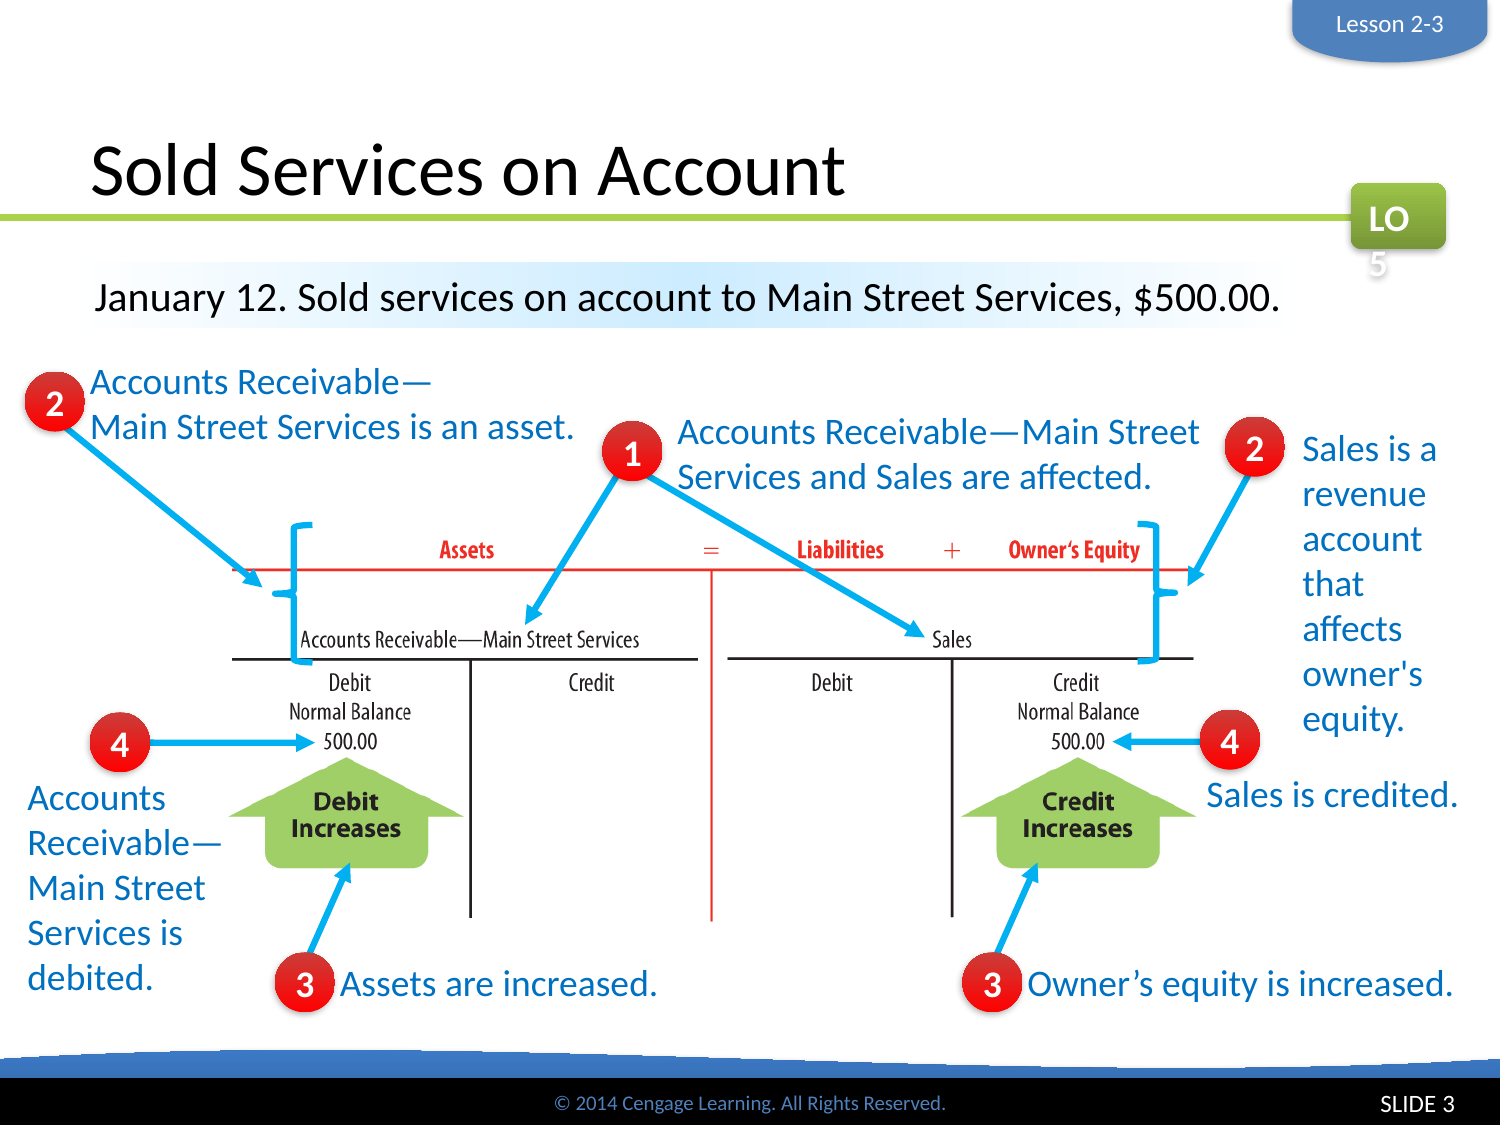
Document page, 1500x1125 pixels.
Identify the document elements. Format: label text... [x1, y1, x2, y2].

title Sold Services on Account [75, 29, 1350, 218]
text_box LO5 [1350, 183, 1446, 250]
text_box Lesson 2-3 [1321, 0, 1459, 45]
text_box January 12. Sold services on account to Main Street Services, $500.00. [79, 262, 1298, 328]
picture [224, 638, 1201, 926]
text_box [1137, 416, 1463, 751]
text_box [274, 862, 813, 1013]
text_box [962, 862, 1476, 1013]
text_box [1292, 0, 1488, 63]
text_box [24, 349, 601, 663]
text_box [12, 712, 316, 1009]
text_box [1112, 709, 1476, 824]
slide_number SLIDE 3 [1170, 1080, 1470, 1125]
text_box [604, 399, 1313, 638]
